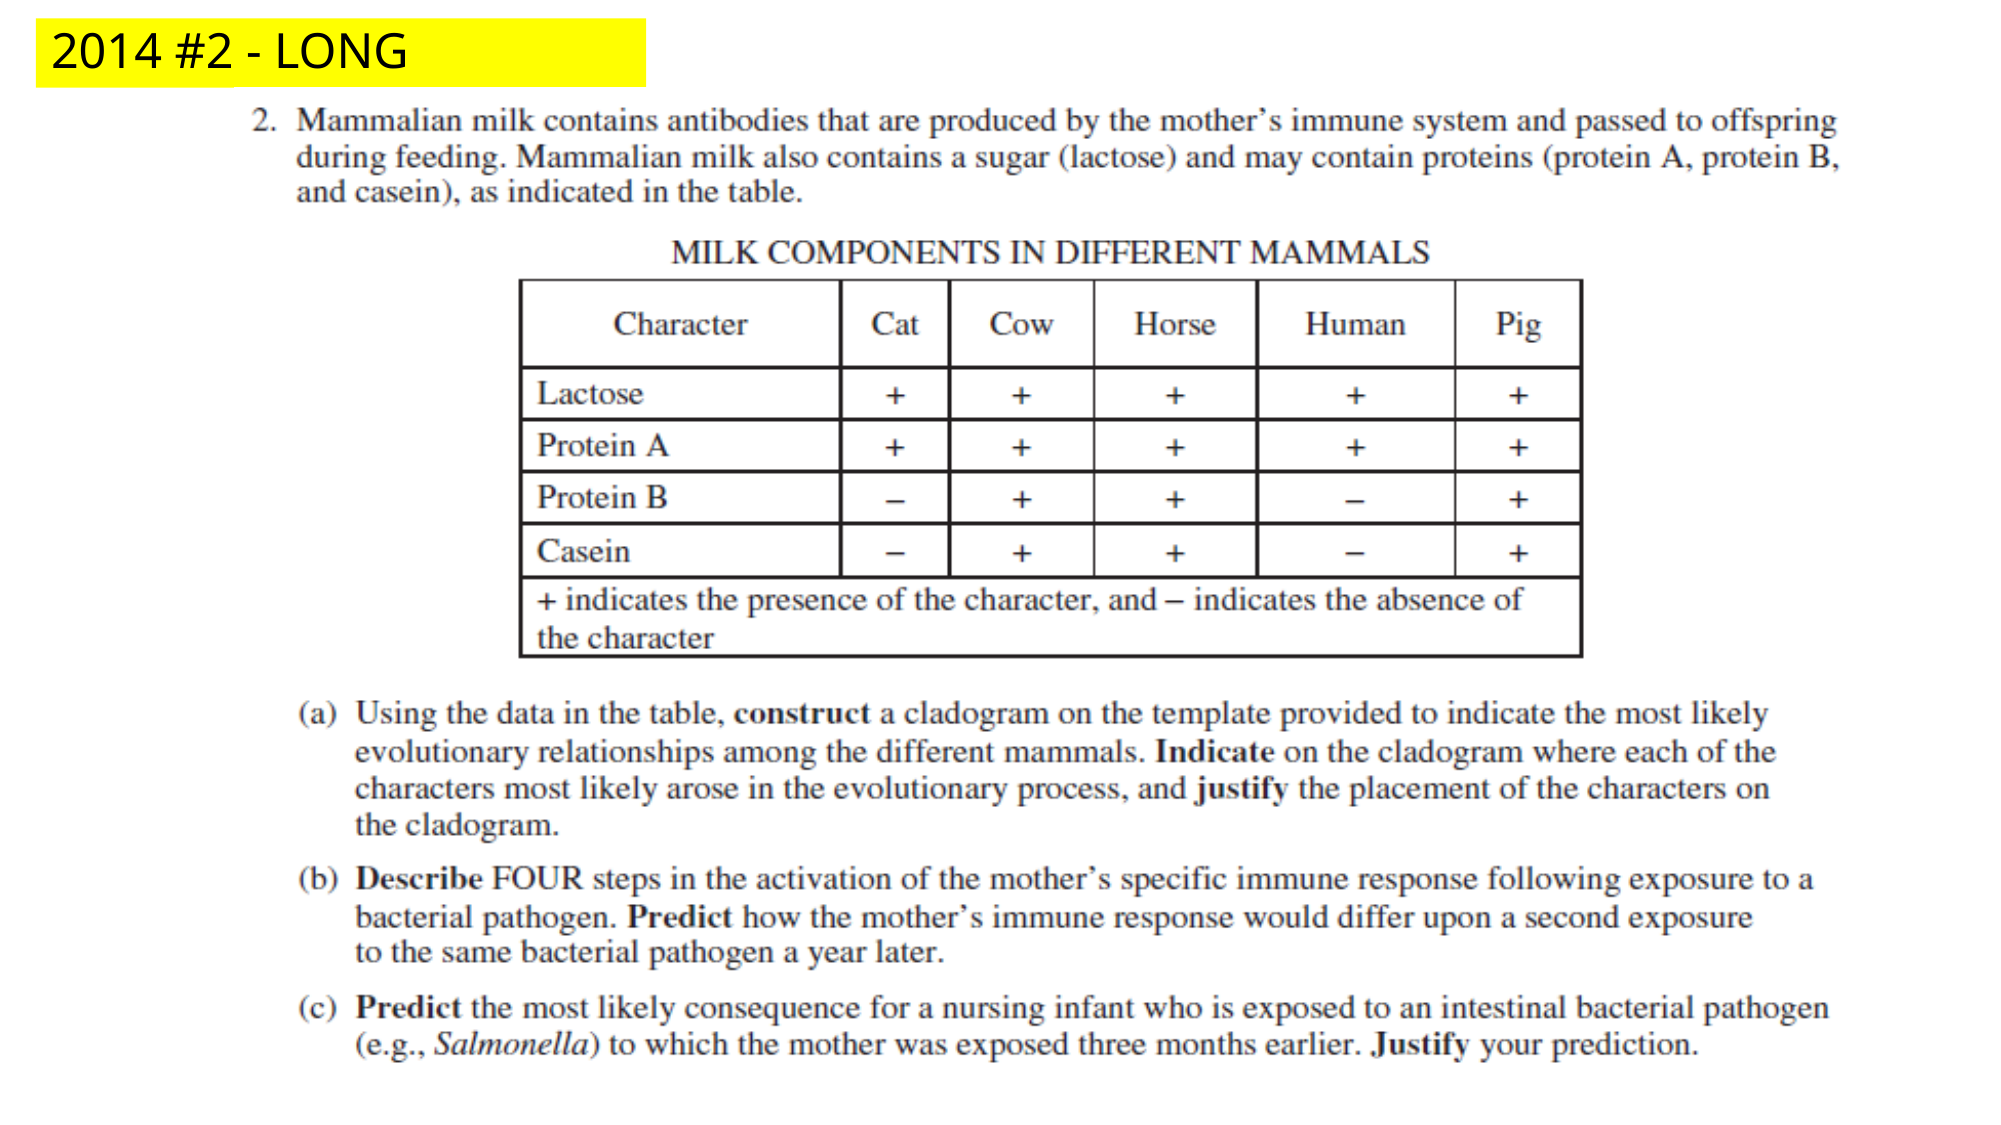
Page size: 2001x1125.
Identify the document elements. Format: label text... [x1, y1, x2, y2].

picture [234, 87, 1863, 1084]
title 2014 #2 - LONG [35, 18, 647, 88]
